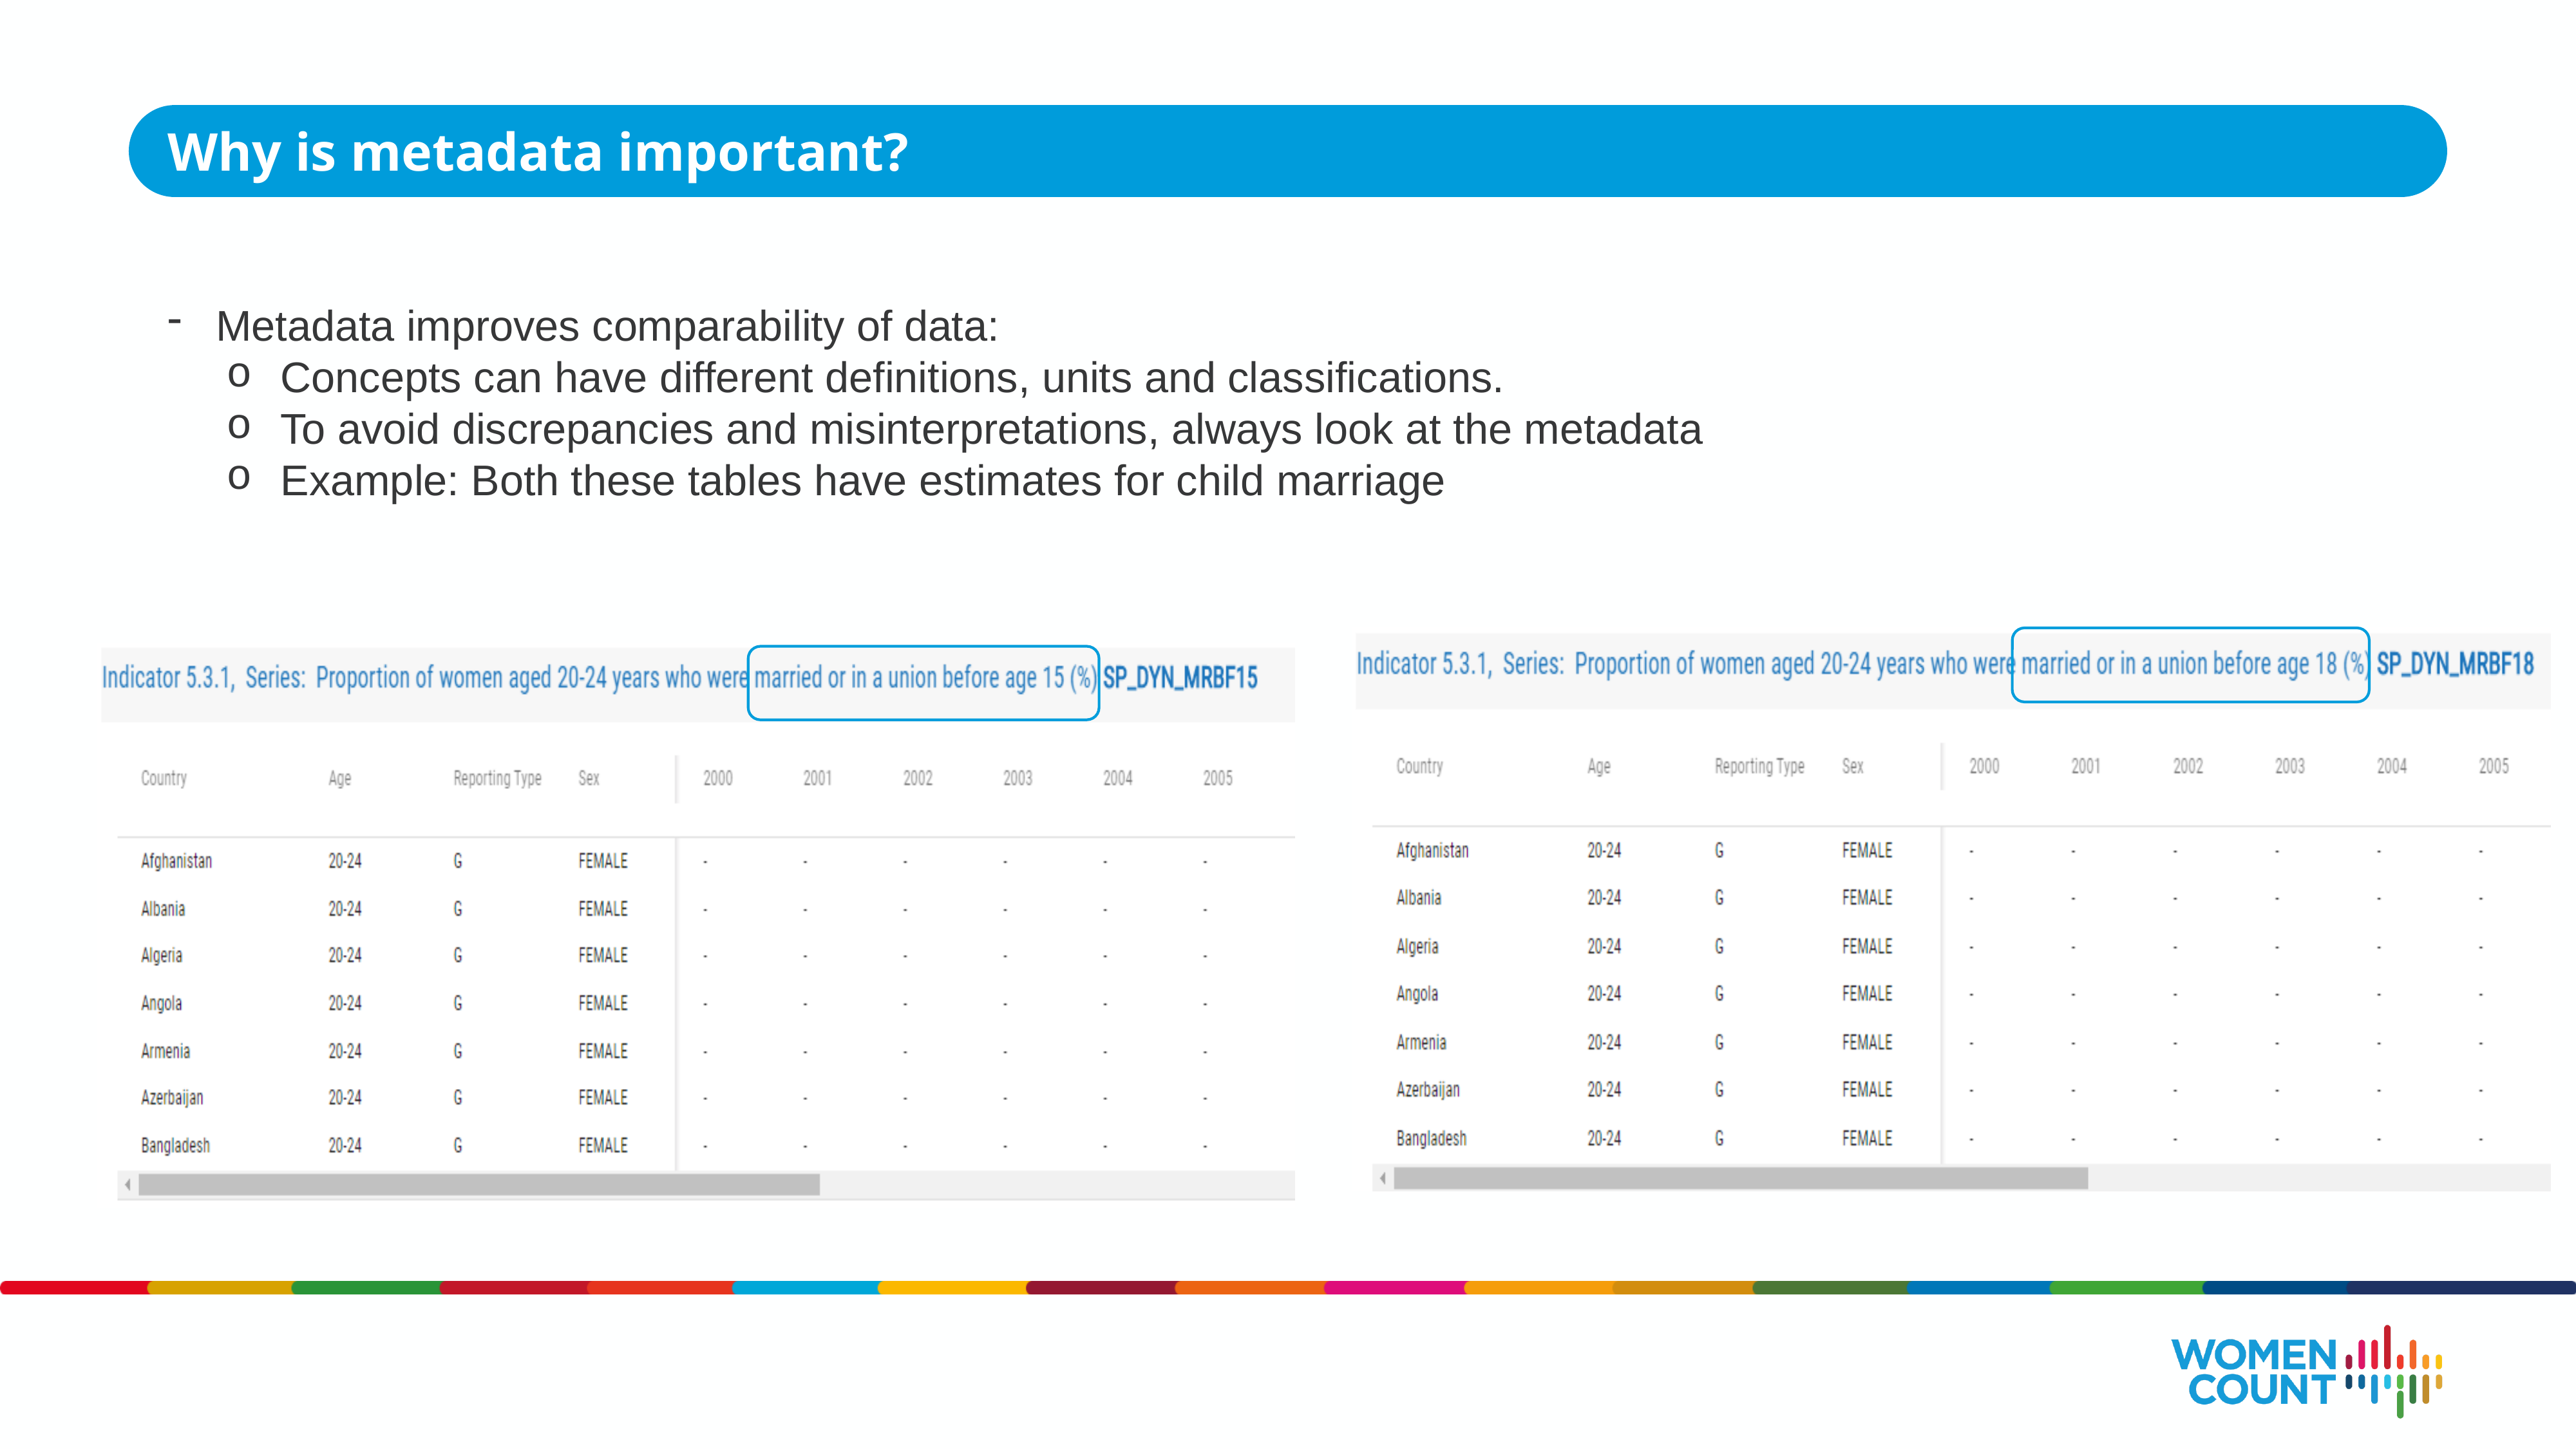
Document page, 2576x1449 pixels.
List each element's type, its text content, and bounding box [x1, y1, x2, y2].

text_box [1352, 627, 2551, 1192]
list Why is metadata important? [167, 119, 2411, 245]
list Metadata improves comparability of data: Concepts can have different definitions, units and classifications. To avoid discrepancies and misinterpretations, always look at the metadata Example: Both these tables have estimates for child marriage [167, 298, 2411, 506]
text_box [96, 643, 1295, 1208]
